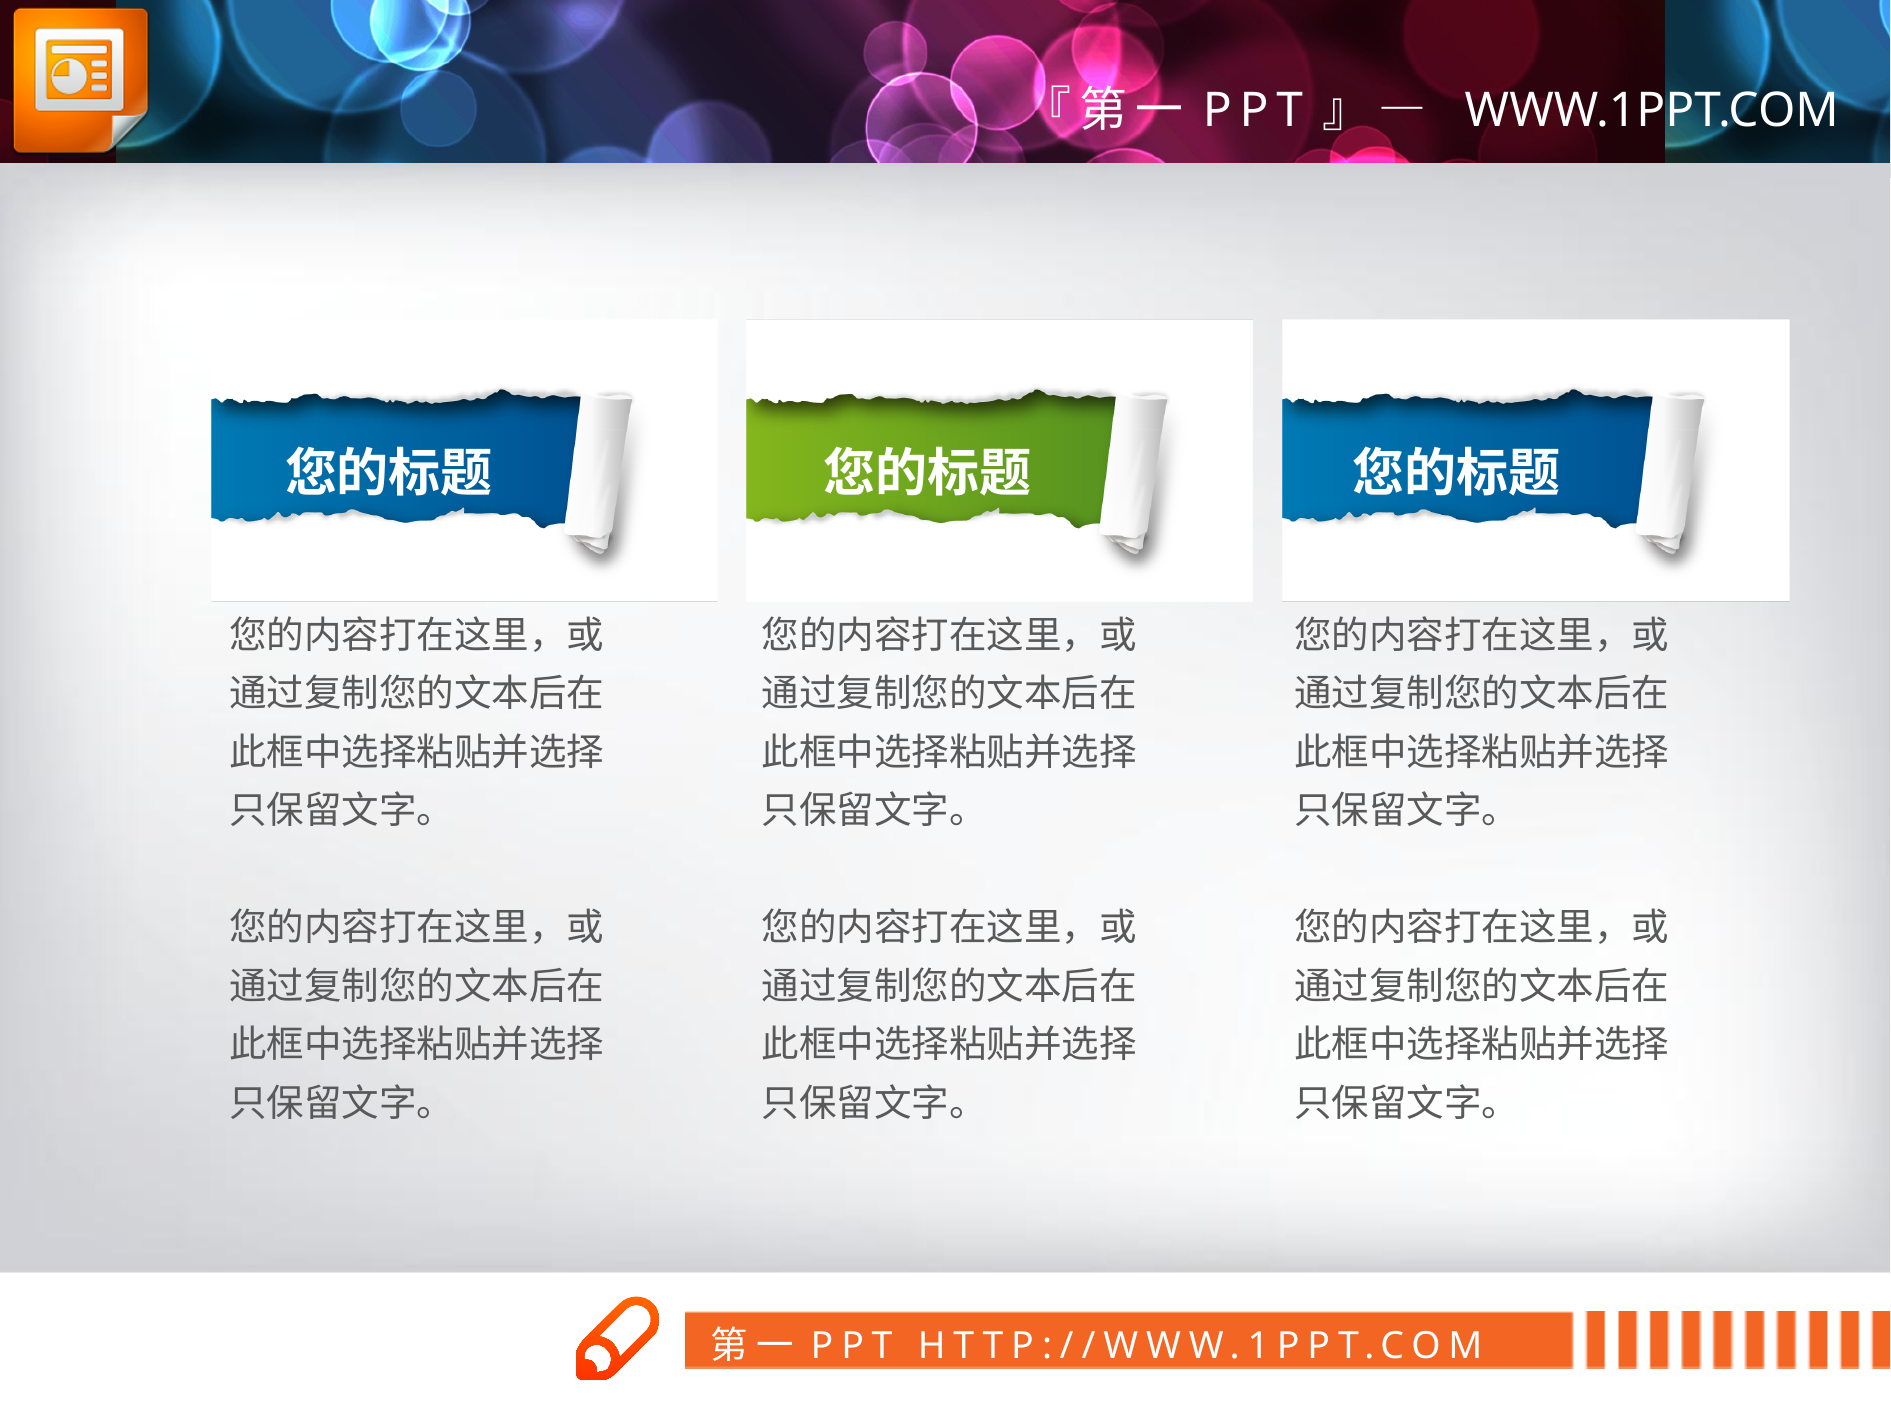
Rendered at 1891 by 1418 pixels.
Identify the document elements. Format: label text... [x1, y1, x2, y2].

text_box 您的内容打在这里，或通过复制您的文本后在此框中选择粘贴并选择只保留文字。 您的内容打在这里，或通过复制您的文本后在此框中选择粘贴并选择只保留文字。 [1275, 713, 1693, 1134]
picture [685, 1311, 1891, 1369]
text_box 您的内容打在这里，或通过复制您的文本后在此框中选择粘贴并选择只保留文字。 您的内容打在这里，或通过复制您的文本后在此框中选择粘贴并选择只保留文字。 [742, 713, 1161, 1134]
picture [0, 0, 1891, 1275]
text_box 您的内容打在这里，或通过复制您的文本后在此框中选择粘贴并选择只保留文字。 您的内容打在这里，或通过复制您的文本后在此框中选择粘贴并选择只保留文字。 [210, 713, 628, 1134]
